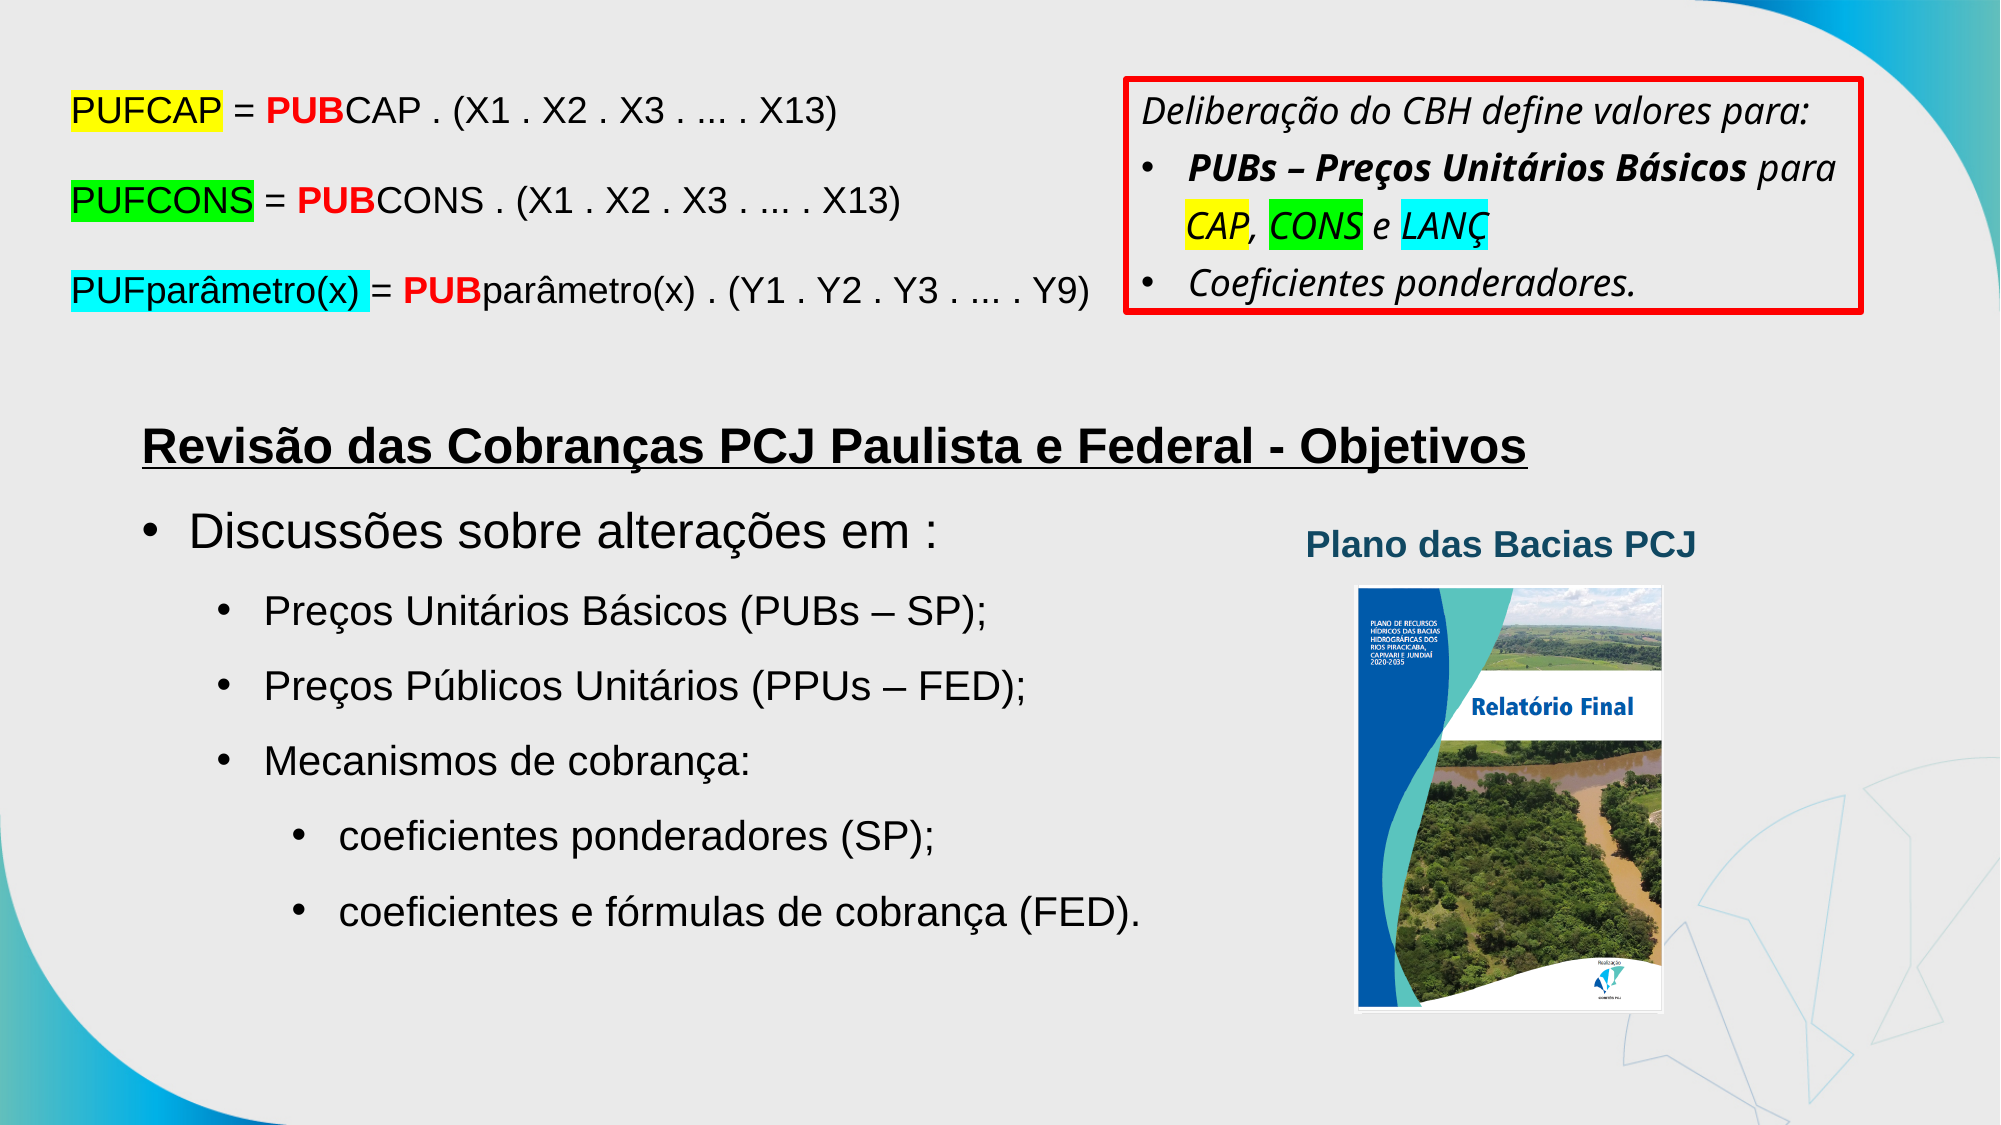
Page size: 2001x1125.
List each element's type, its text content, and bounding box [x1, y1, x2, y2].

text_box Revisão das Cobranças PCJ Paulista e Federal - Objetivos Discussões sobre alterações em : Preços Unitários Básicos (PUBs – SP); Preços Públicos Unitários (PPUs – FED); Mecanismos de cobrança: coeficientes ponderadores (SP); coeficientes e fórmulas de cobrança (FED). [126, 406, 1782, 942]
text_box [1290, 512, 1722, 1015]
text_box PUFCAP = PUBCAP . (X1 . X2 . X3 . ... . X13) PUFCONS = PUBCONS . (X1 . X2 . X3 . ... . X13) PUFparâmetro(x) = PUBparâmetro(x) . (Y1 . Y2 . Y3 . ... . Y9) [56, 79, 1115, 392]
picture [0, 0, 2000, 1125]
text_box Deliberação do CBH define valores para: PUBs – Preços Unitários Básicos para CAP, CONS e LANÇ Coeficientes ponderadores. [1126, 79, 1862, 312]
